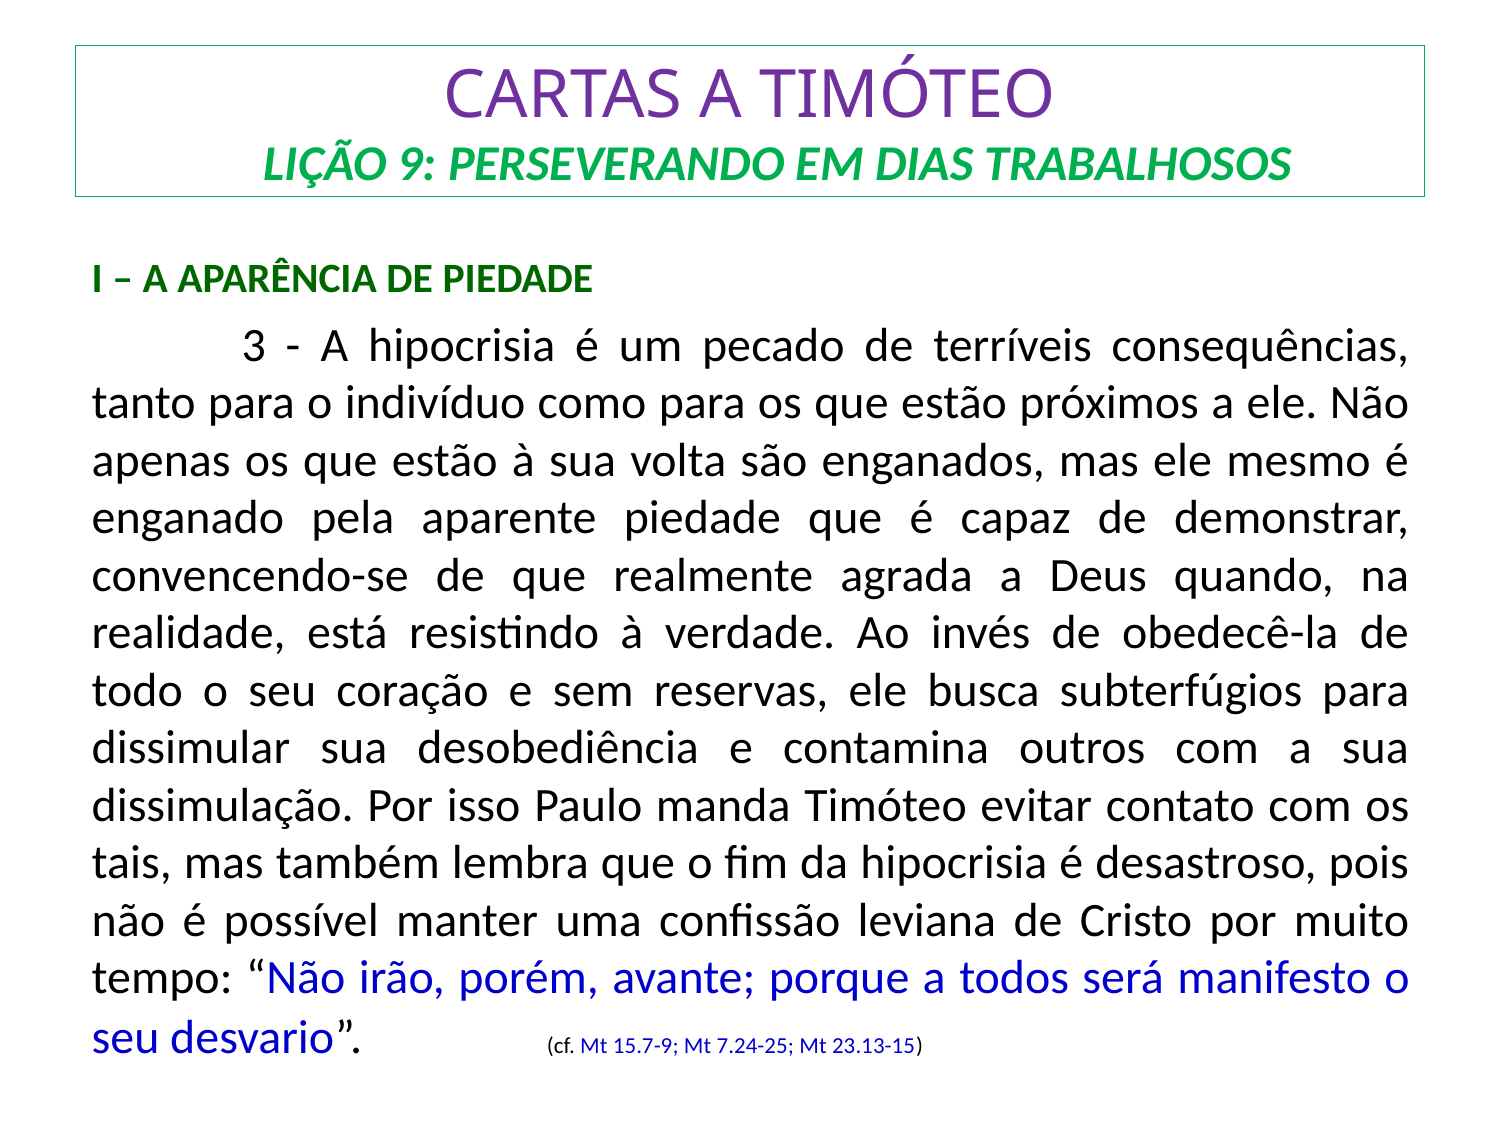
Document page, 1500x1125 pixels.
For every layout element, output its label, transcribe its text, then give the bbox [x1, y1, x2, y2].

title CARTAS A TIMÓTEO LIÇÃO 9: PERSEVERANDO EM DIAS TRABALHOSOS [75, 45, 1425, 197]
list I – A APARÊNCIA DE PIEDADE 3 - A hipocrisia é um pecado de terríveis consequências, tanto para o indivíduo como para os que estão próximos a ele. Não apenas os que estão à sua volta são enganados, mas ele mesmo é enganado pela aparente piedade que é capaz de demonstrar, convencendo-se de que realmente agrada a Deus quando, na realidade, está resistindo à verdade. Ao invés de obedecê-la de todo o seu coração e sem reservas, ele busca subterfúgios para dissimular sua desobediência e contamina outros com a sua dissimulação. Por isso Paulo manda Timóteo evitar contato com os tais, mas também lembra que o fim da hipocrisia é desastroso, pois não é possível manter uma confissão leviana de Cristo por muito tempo: “Não irão, porém, avante; porque a todos será manifesto o seu desvario”. (cf. Mt 15.7-9; Mt 7.24-25; Mt 23.13-15) [76, 243, 1427, 1059]
